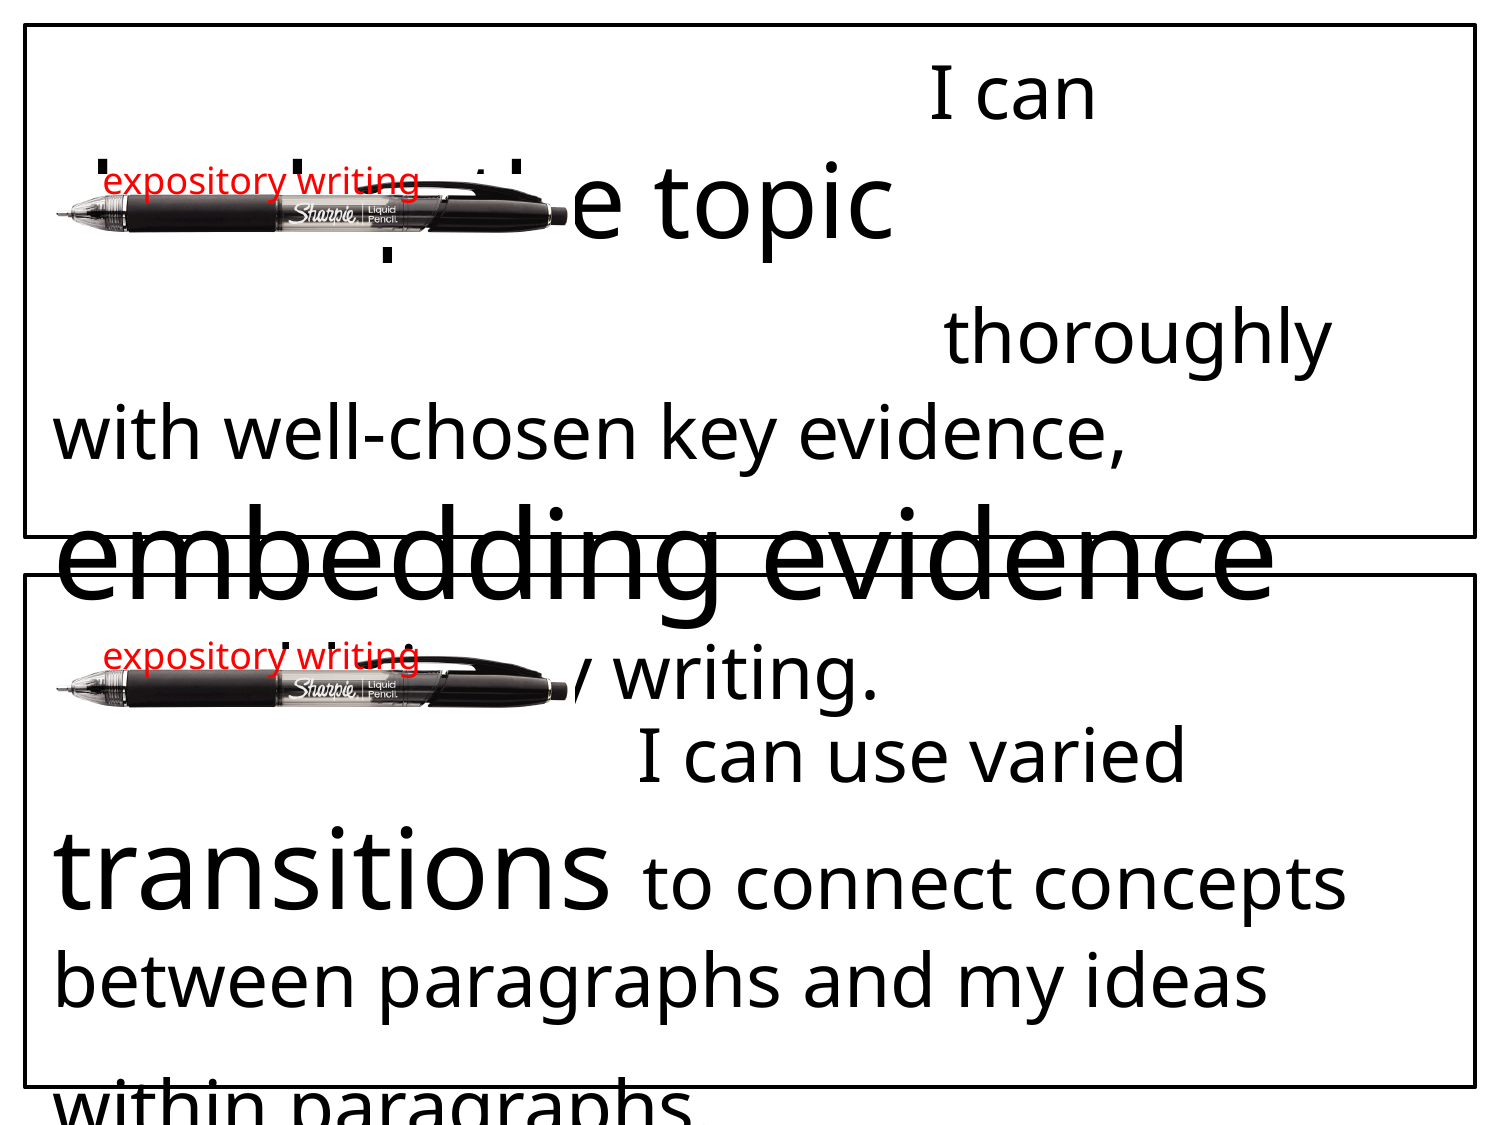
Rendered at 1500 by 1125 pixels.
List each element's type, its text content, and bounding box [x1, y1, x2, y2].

text_box [1463, 573, 1477, 1089]
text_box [49, 149, 576, 247]
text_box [49, 624, 576, 722]
text_box I can develop the topic thoroughly with well-chosen key evidence, embedding evidence smoothly in my writing. [37, 37, 1463, 609]
text_box I can use varied transitions to connect concepts between paragraphs and my ideas within paragraphs. [37, 609, 1463, 1125]
text_box [23, 23, 1477, 539]
text_box [23, 573, 37, 1089]
